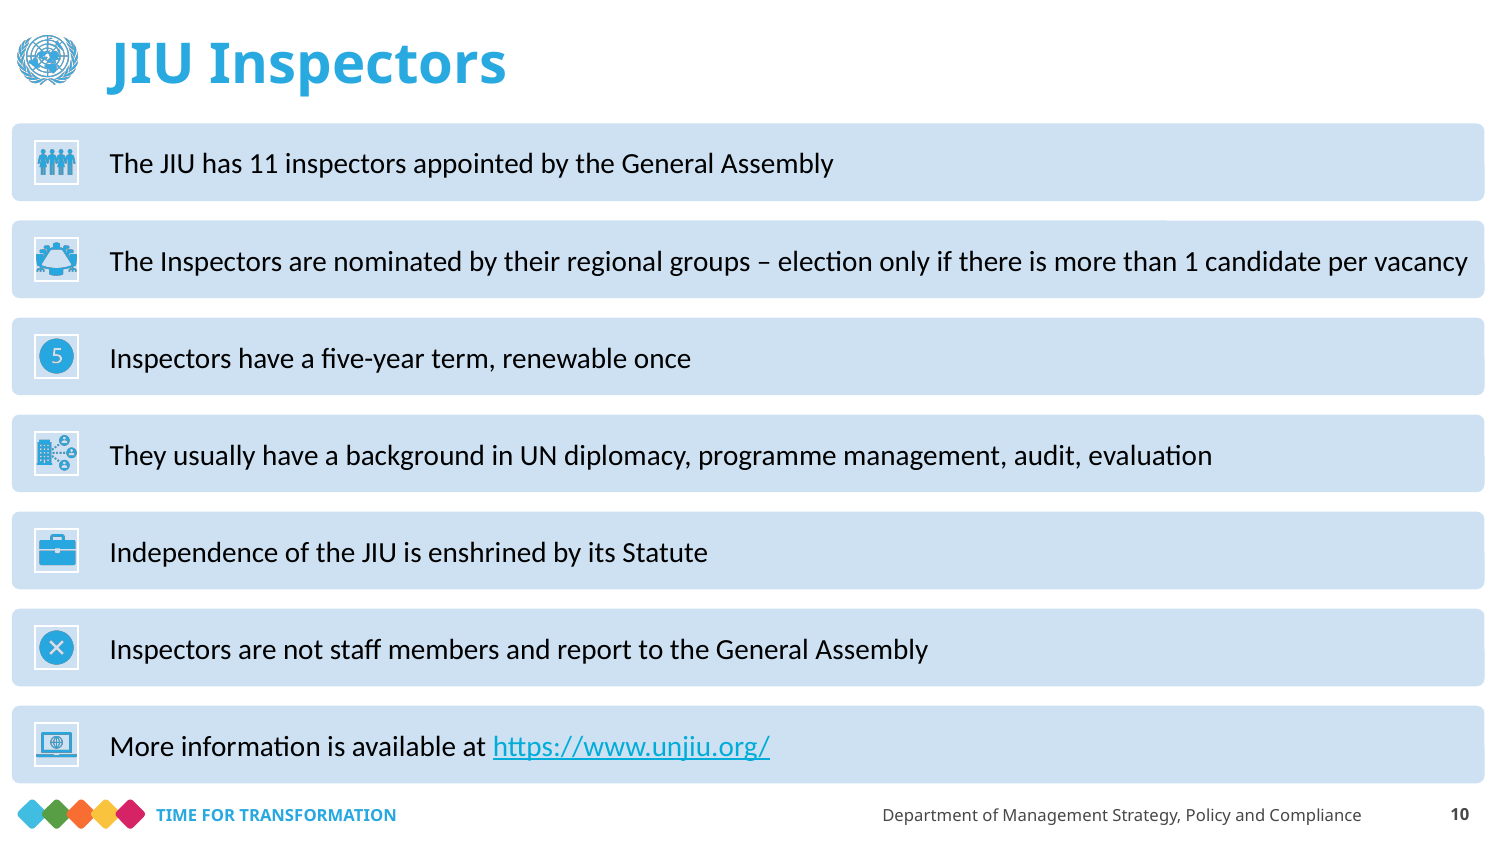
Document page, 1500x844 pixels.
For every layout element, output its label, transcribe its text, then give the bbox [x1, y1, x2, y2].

title JIU Inspectors [96, 24, 1418, 106]
slide_number 10 [1385, 792, 1485, 838]
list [11, 123, 1485, 784]
footer Department of Management Strategy, Policy and Compliance [640, 792, 1378, 838]
picture [17, 35, 78, 85]
